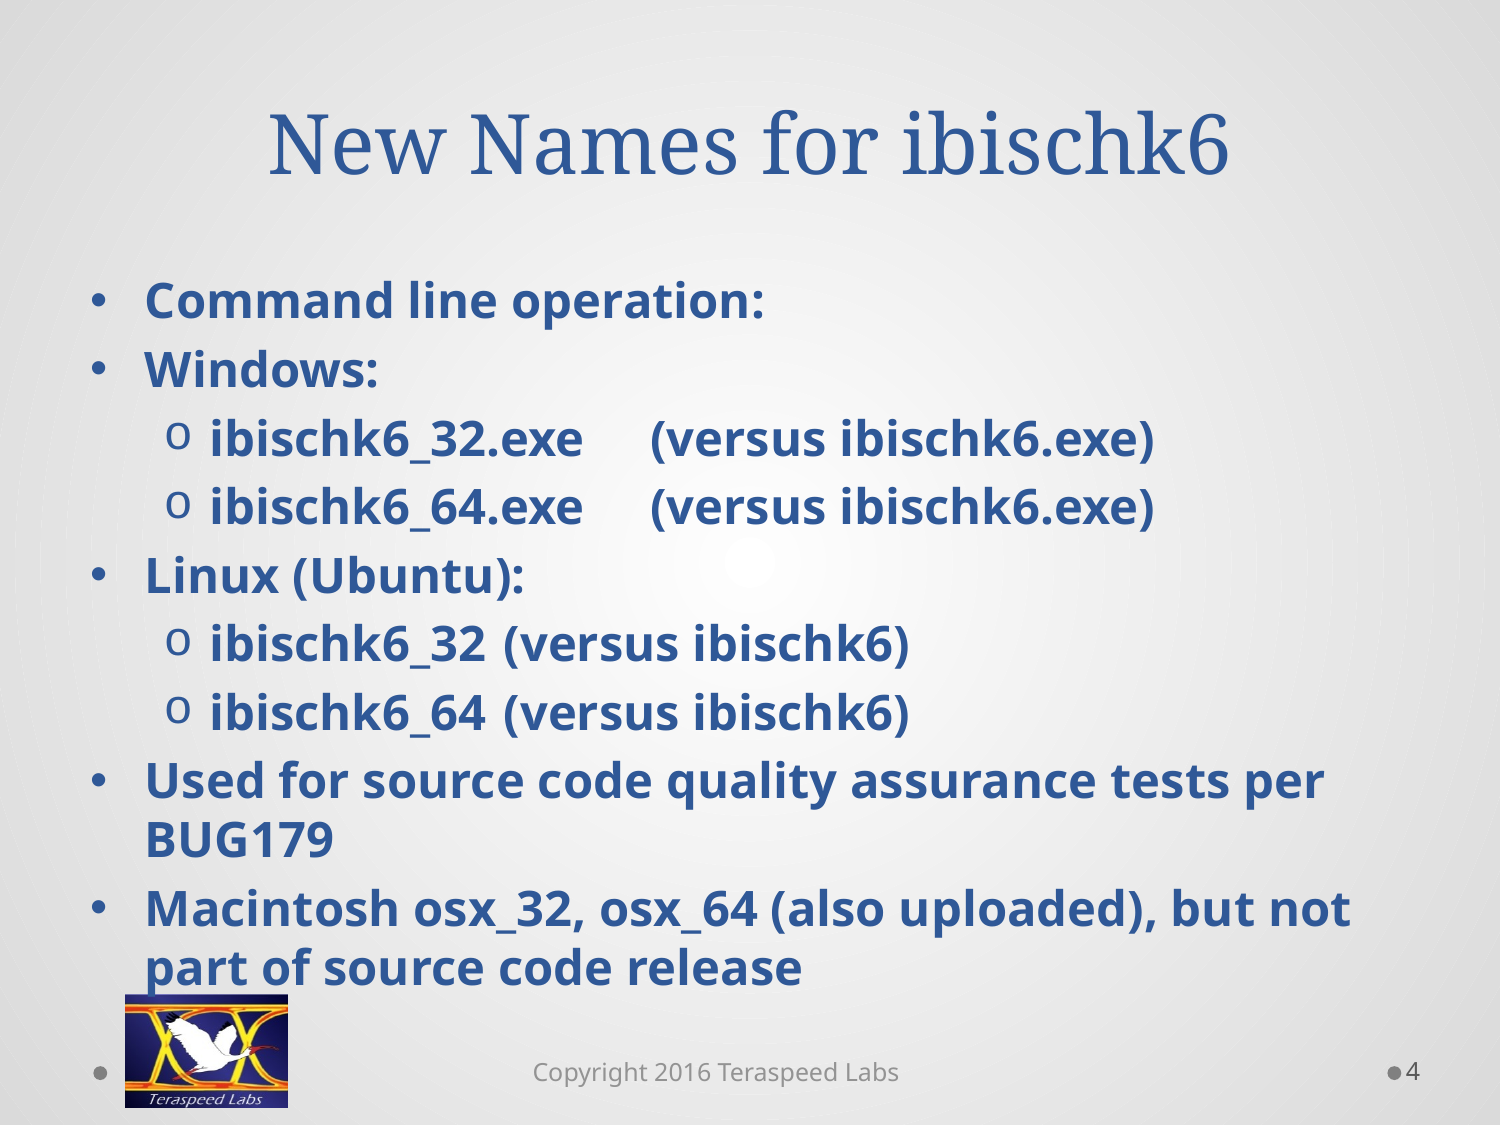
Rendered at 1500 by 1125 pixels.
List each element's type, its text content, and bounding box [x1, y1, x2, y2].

slide_number 4 [1401, 1042, 1494, 1103]
footer Copyright 2016 Teraspeed Labs [525, 1043, 993, 1103]
picture [125, 1005, 288, 1108]
list Command line operation: Windows: ibischk6_32.exe (versus ibischk6.exe) ibischk6_64.exe (versus ibischk6.exe) Linux (Ubuntu): ibischk6_32 (versus ibischk6) ibischk6_64 (versus ibischk6) Used for source code quality assurance tests per BUG179 Macintosh osx_32, osx_64 (also uploaded), but not part of source code release [75, 262, 1425, 1005]
title New Names for ibischk6 [75, 0, 1425, 262]
